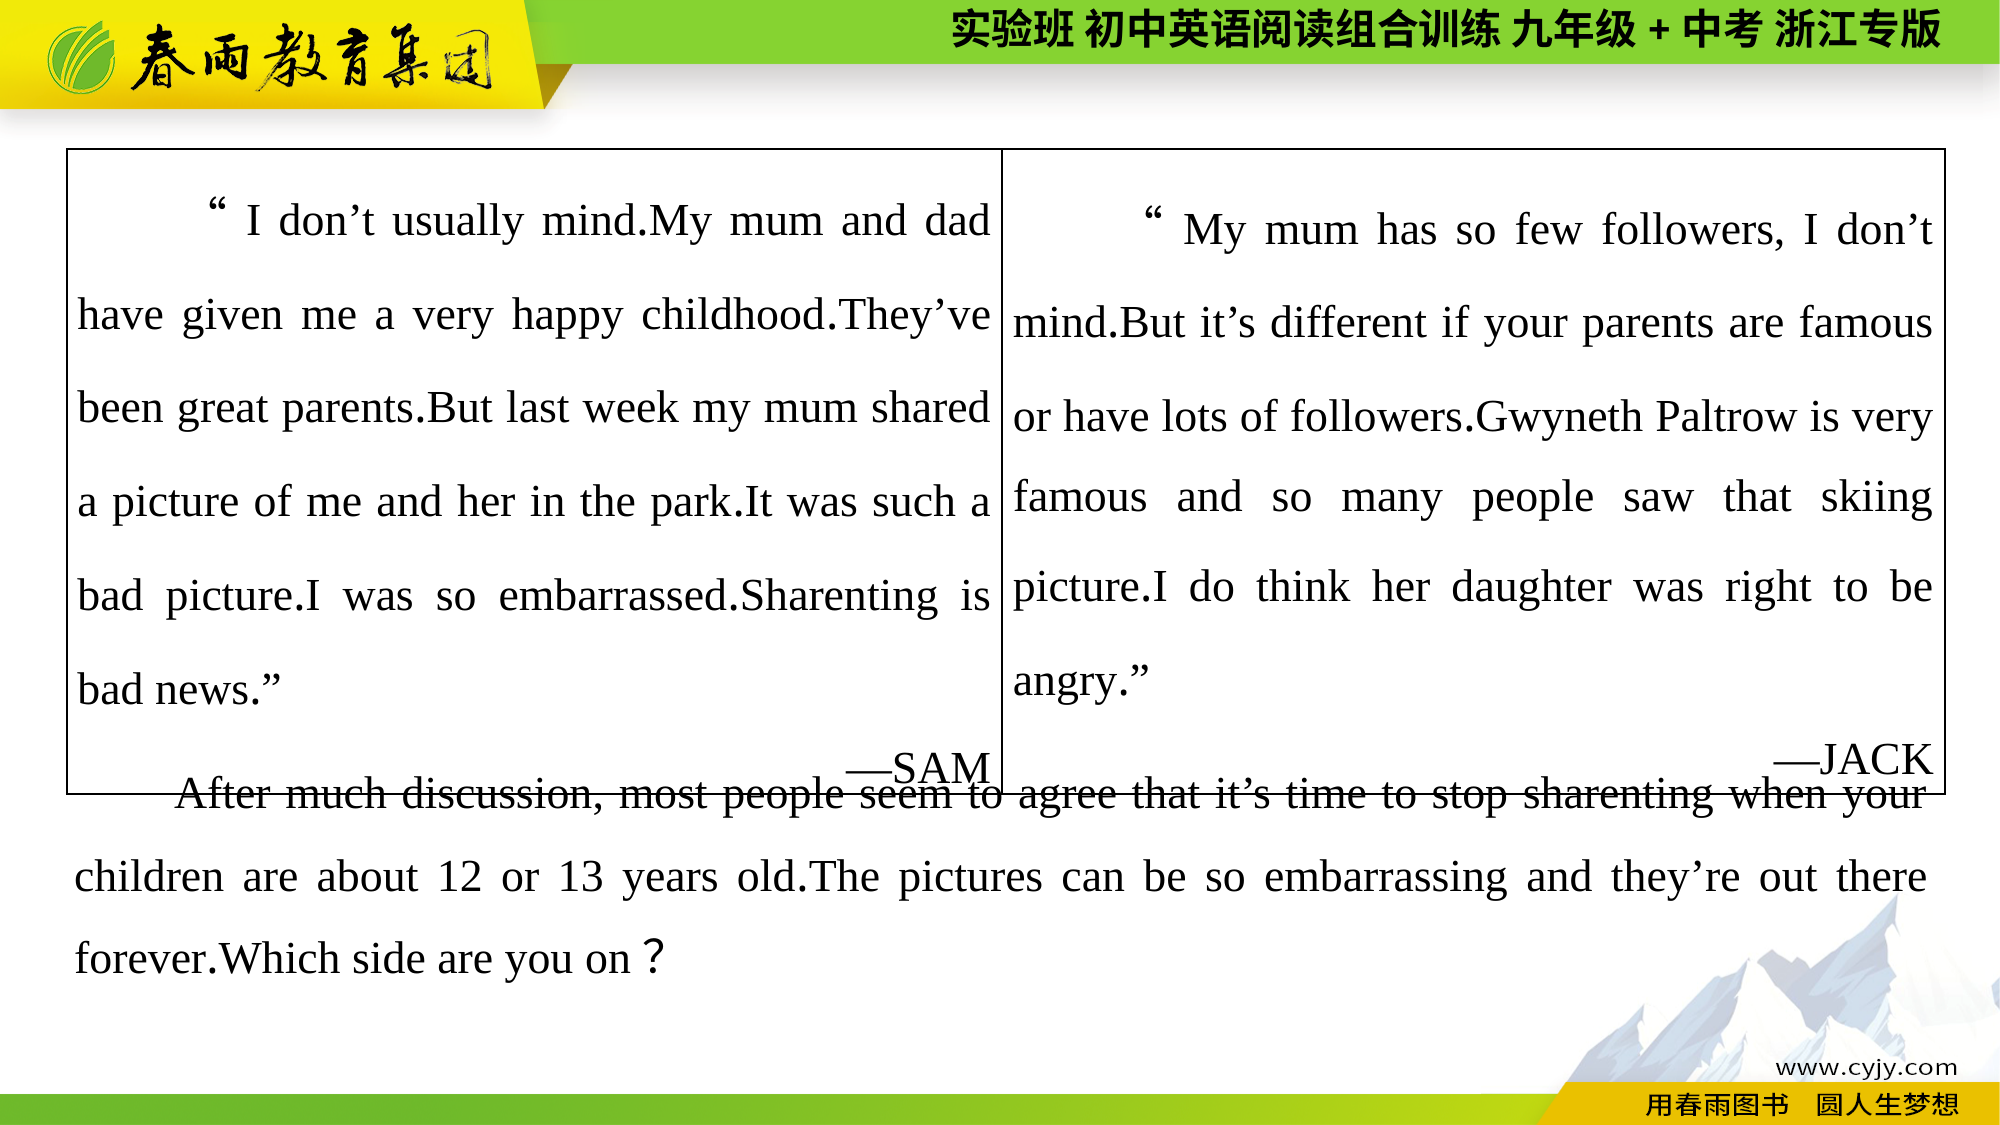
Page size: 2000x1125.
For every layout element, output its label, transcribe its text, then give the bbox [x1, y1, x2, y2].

table_header “I don’t usually mind.My mum and dad have given me a very happy childhood.They’ve been great parents.But last week my mum shared a picture of me and her in the park.It was such a bad picture.I was so embarrassed.Sharenting is bad news.” —SAM [68, 150, 1001, 793]
picture [0, 0, 2000, 1125]
list After much discussion, most people seem to agree that it’s time to stop sharenting when your children are about 12 or 13 years old.The pictures can be so embarrassing and they’re out there forever.Which side are you on？ [59, 727, 1944, 983]
table_header “My mum has so few followers, I don’t mind.But it’s different if your parents are famous or have lots of followers.Gwyneth Paltrow is very famous and so many people saw that skiing picture.I do think her daughter was right to be angry.” —JACK [1003, 150, 1944, 793]
